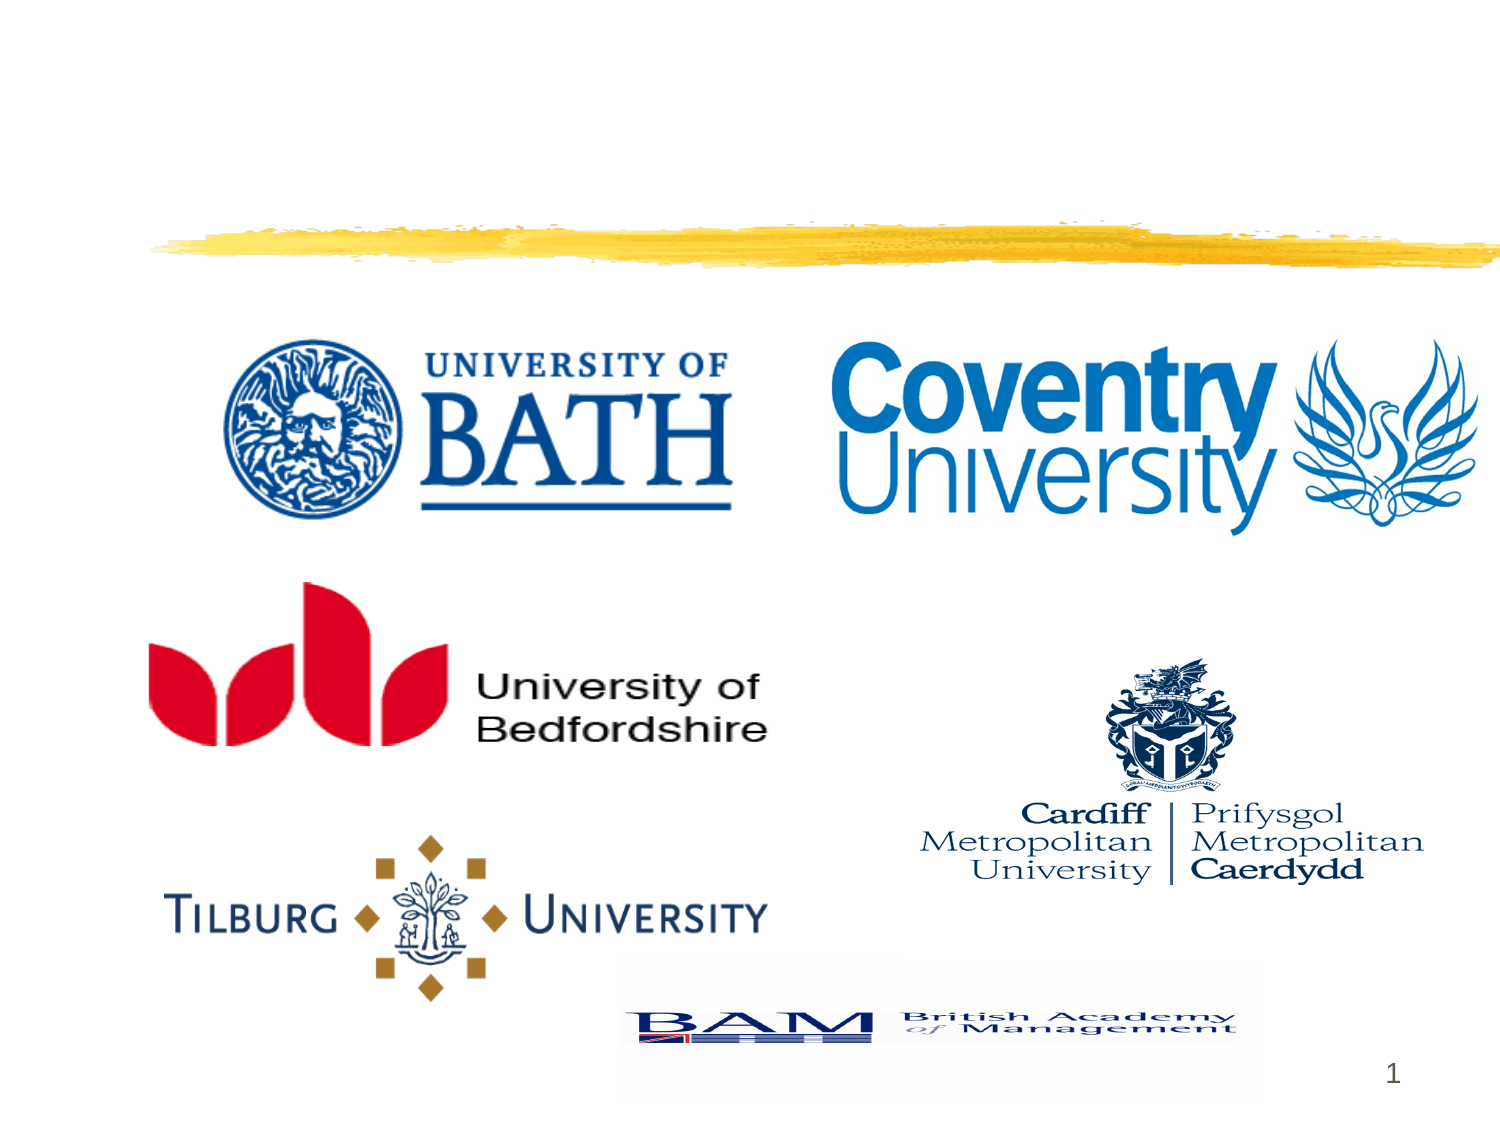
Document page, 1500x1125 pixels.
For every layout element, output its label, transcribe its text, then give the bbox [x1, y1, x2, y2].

picture [150, 215, 1500, 279]
slide_number 1 [1262, 1021, 1417, 1098]
picture [0, 312, 1500, 1098]
